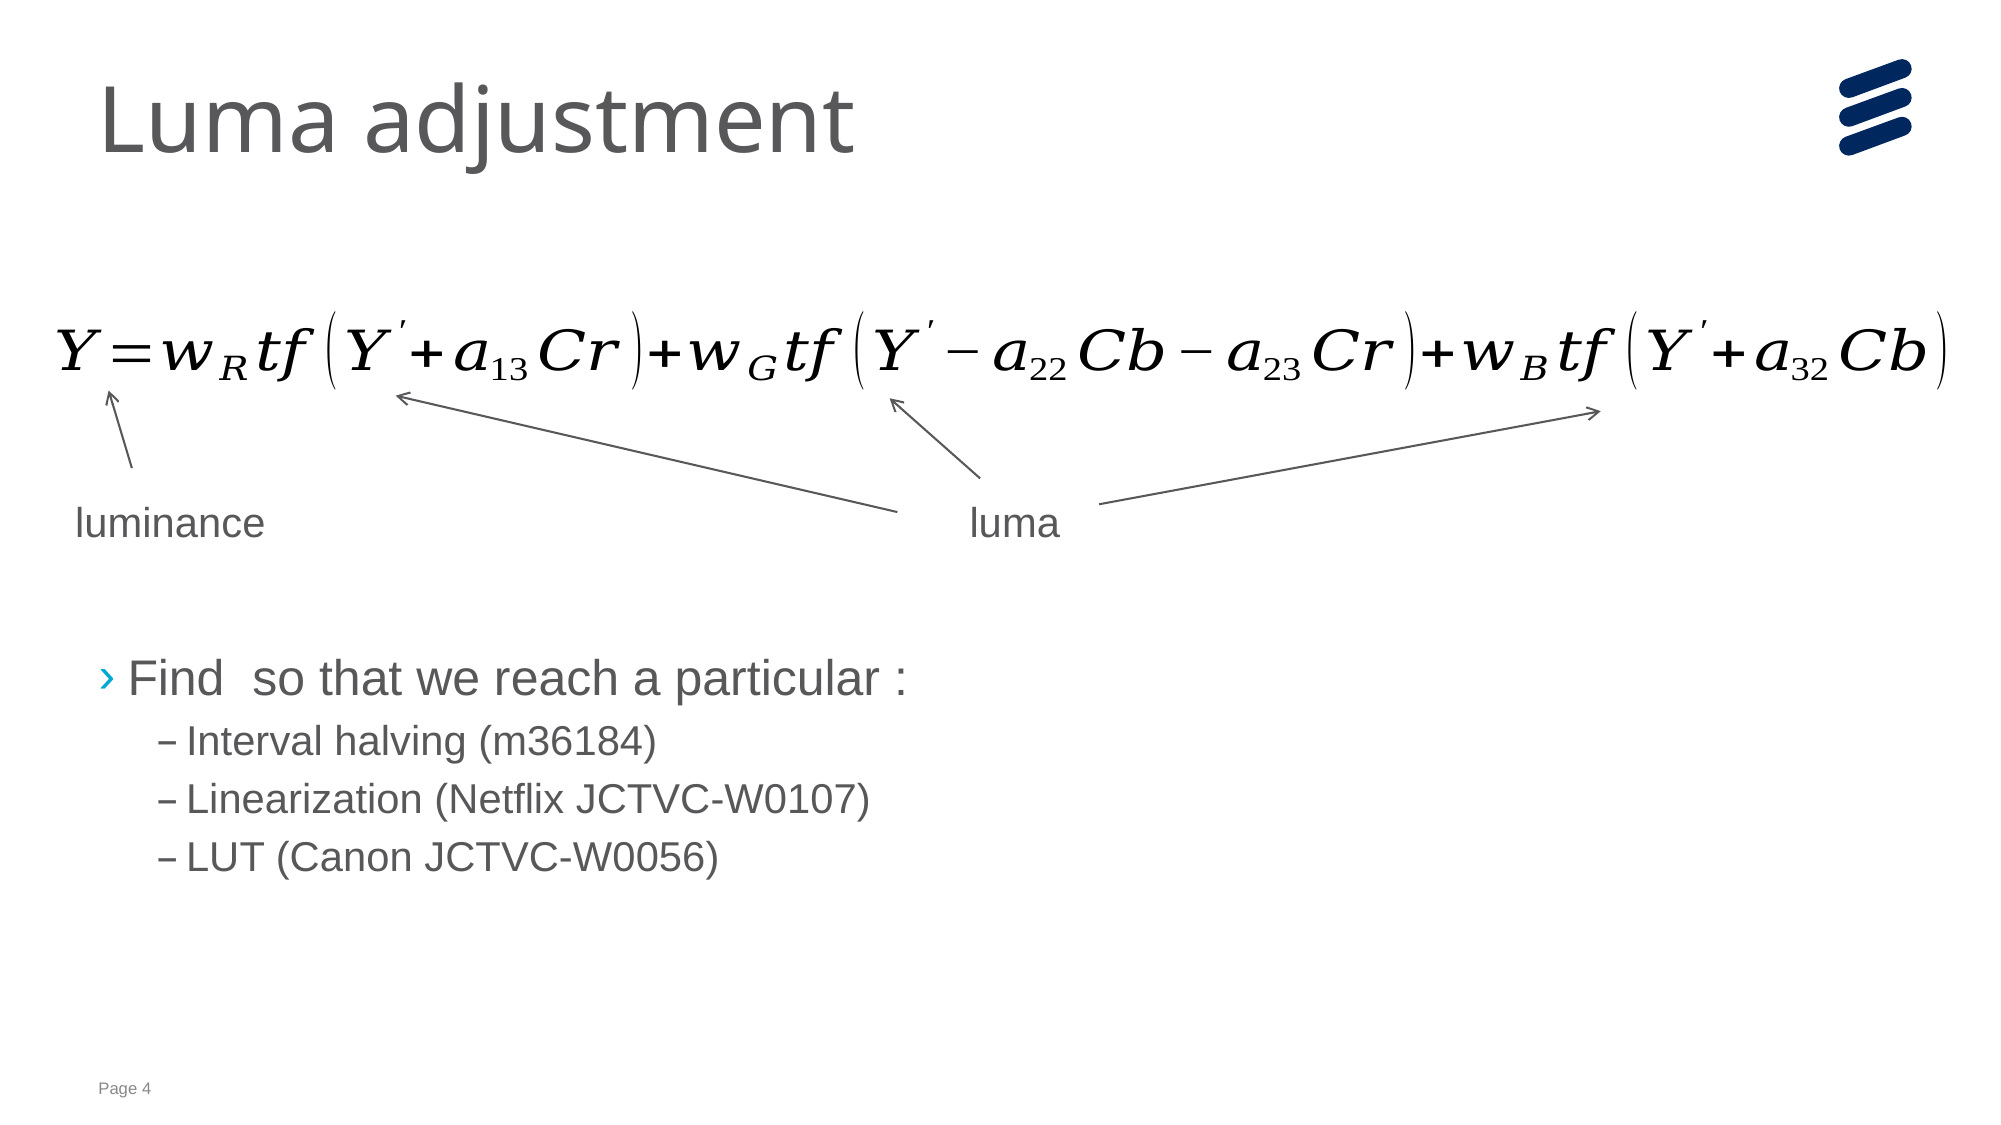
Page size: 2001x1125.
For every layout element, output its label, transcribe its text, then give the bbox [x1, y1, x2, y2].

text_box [889, 397, 981, 479]
text_box luminance [60, 488, 281, 554]
text_box luma [954, 488, 1076, 554]
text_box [1098, 410, 1602, 505]
title Luma adjustment [86, 39, 1726, 218]
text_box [395, 395, 898, 513]
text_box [108, 390, 133, 469]
